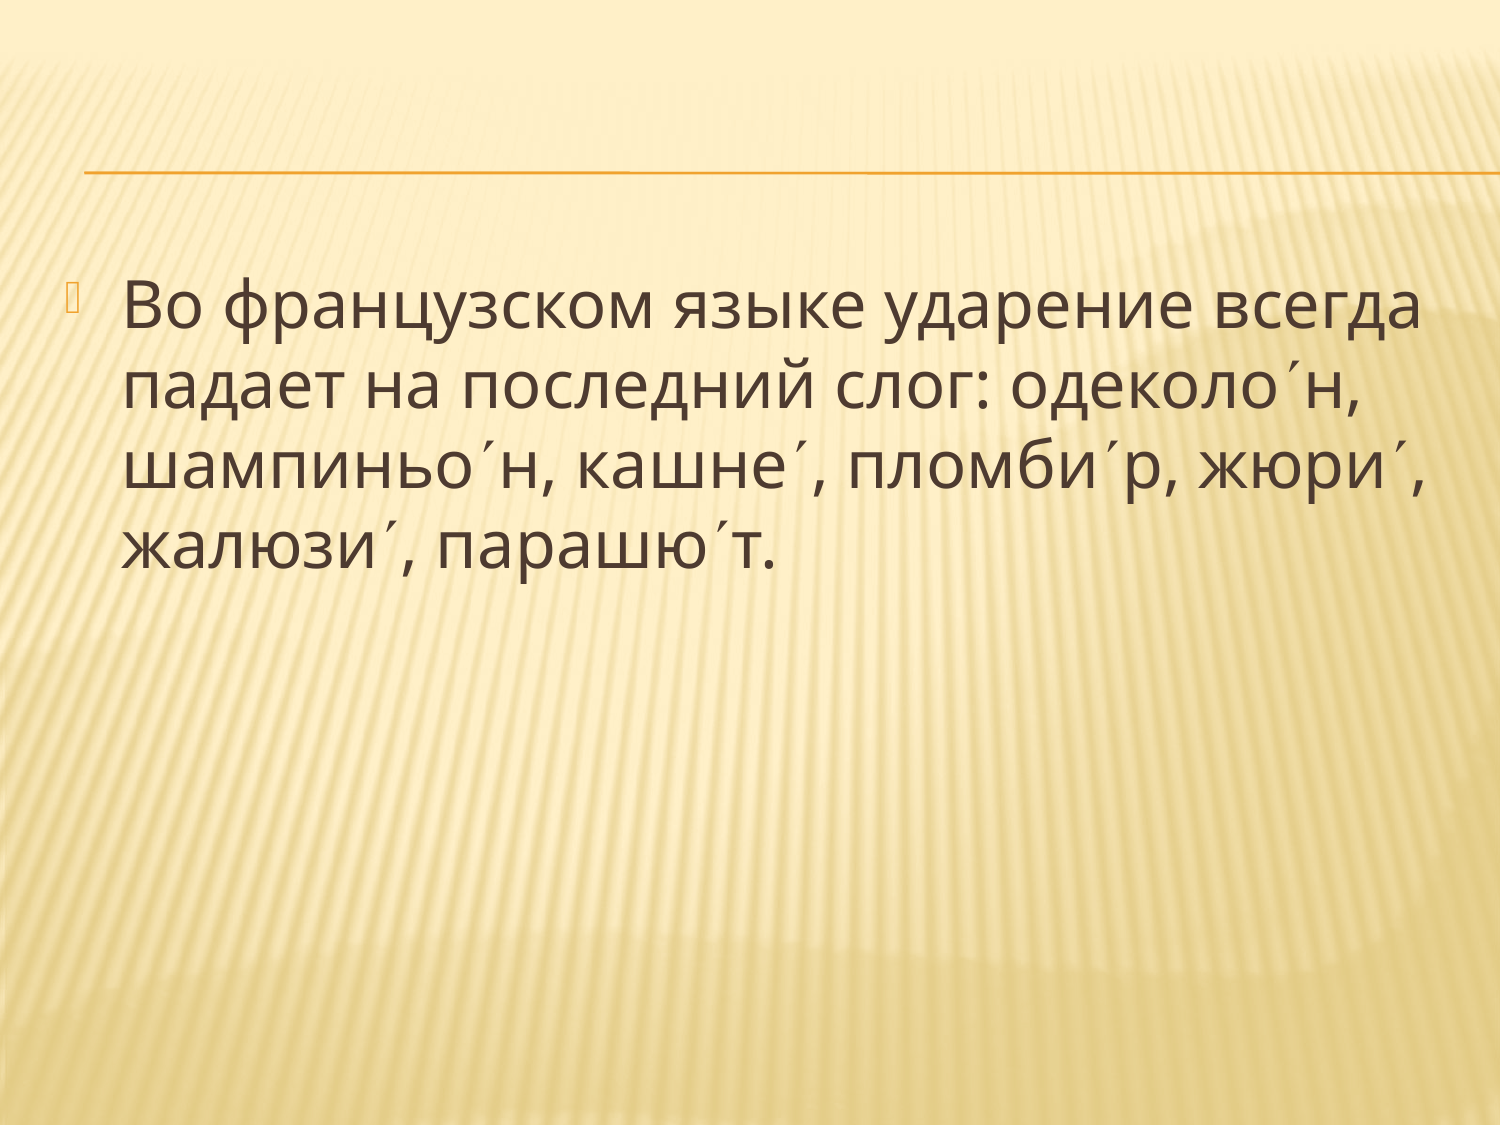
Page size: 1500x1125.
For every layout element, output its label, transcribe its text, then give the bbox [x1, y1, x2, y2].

list Во французском языке ударение всегда падает на последний слог: одеколон, шампиньон, кашне, пломбир, жюри, жалюзи, парашют. [50, 254, 1475, 998]
